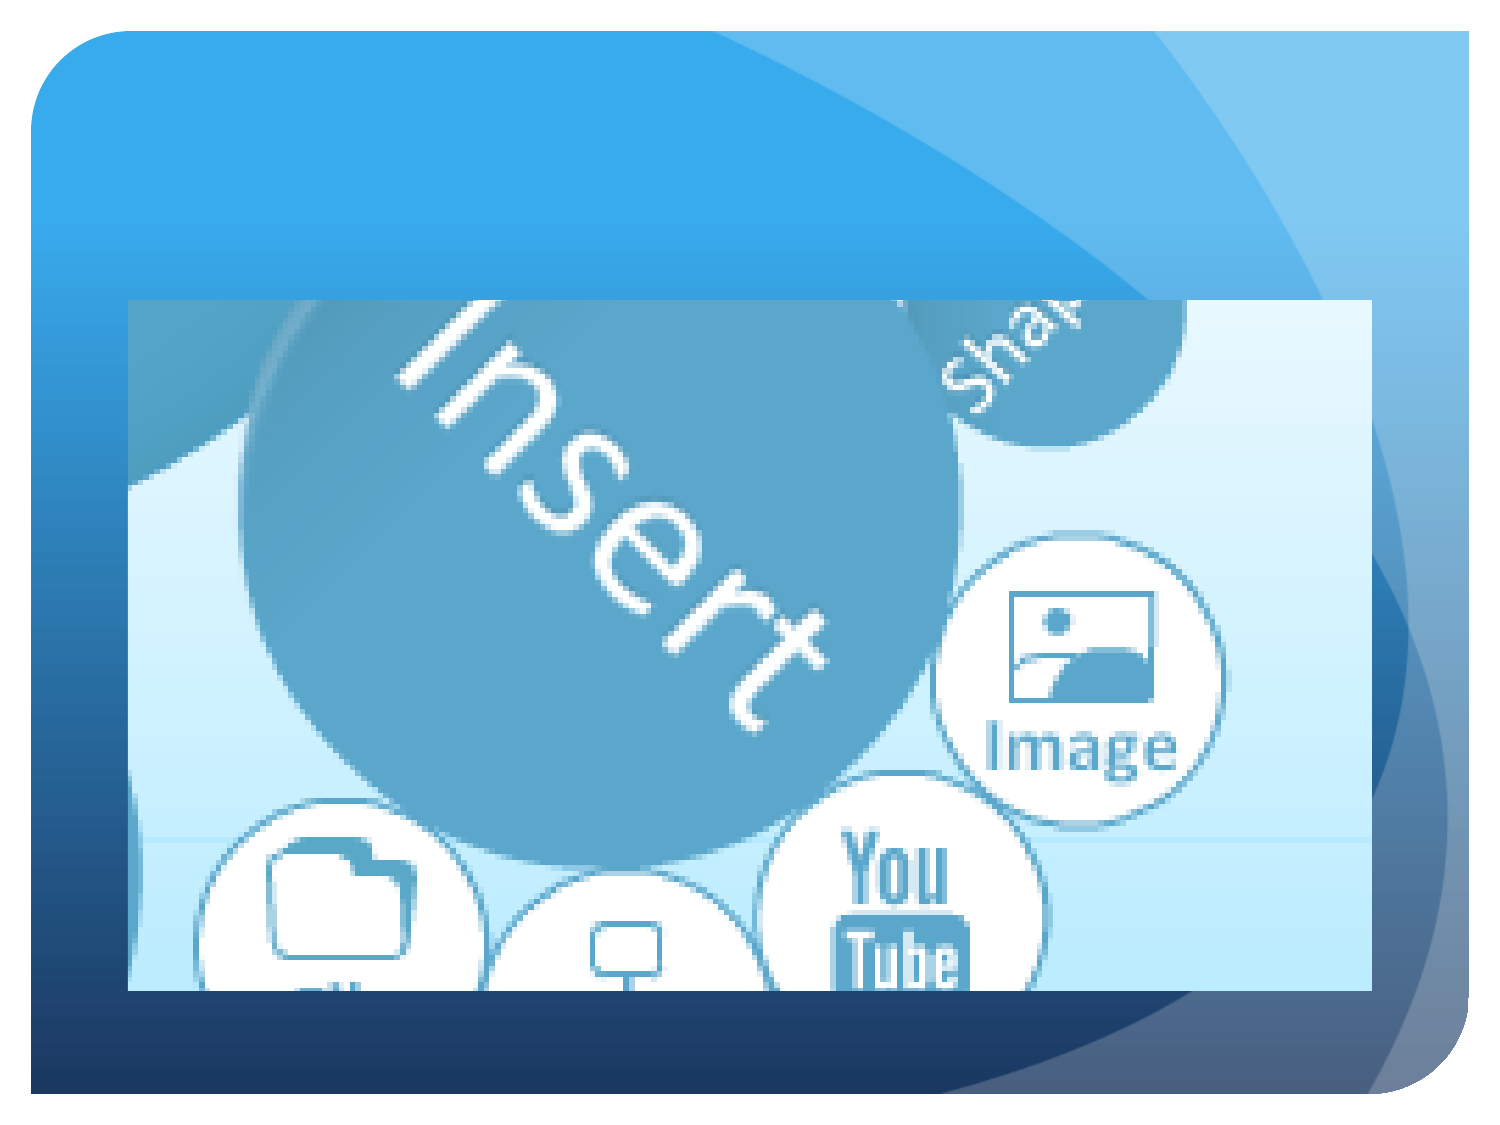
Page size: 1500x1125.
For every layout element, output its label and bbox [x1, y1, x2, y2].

list [127, 299, 1373, 991]
picture [24, 30, 1473, 1094]
